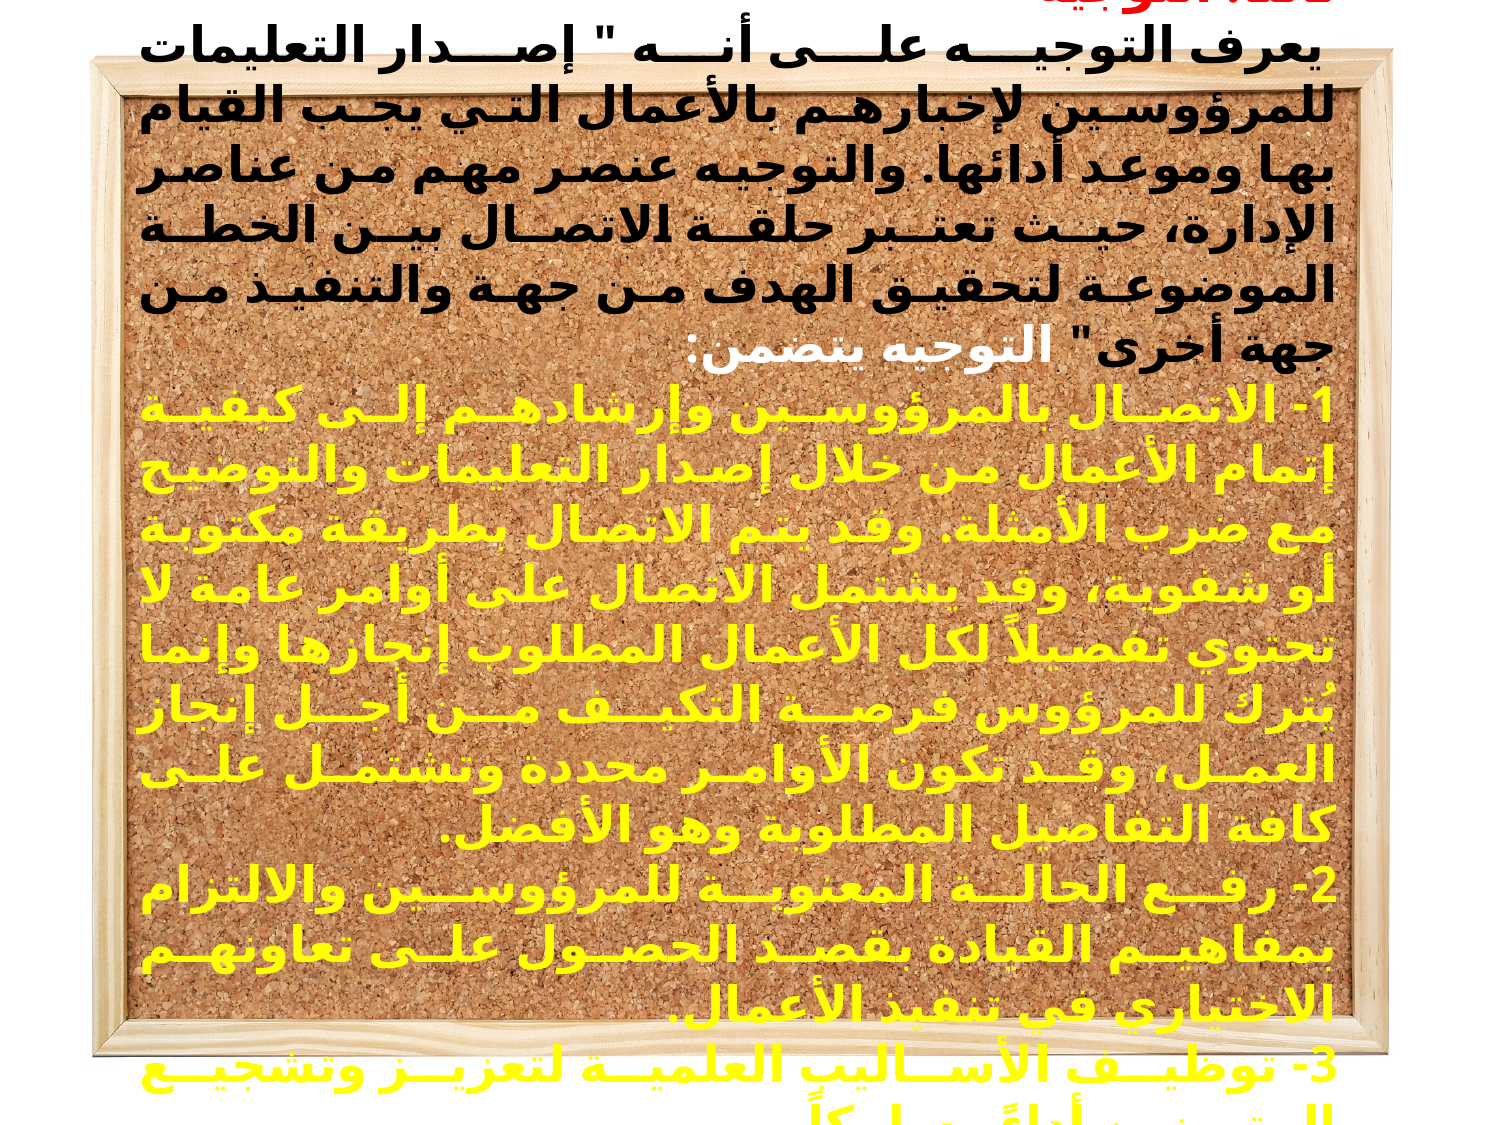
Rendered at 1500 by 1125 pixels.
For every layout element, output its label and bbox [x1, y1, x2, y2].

picture [0, 0, 1500, 1114]
text_box [123, 1121, 1353, 1125]
